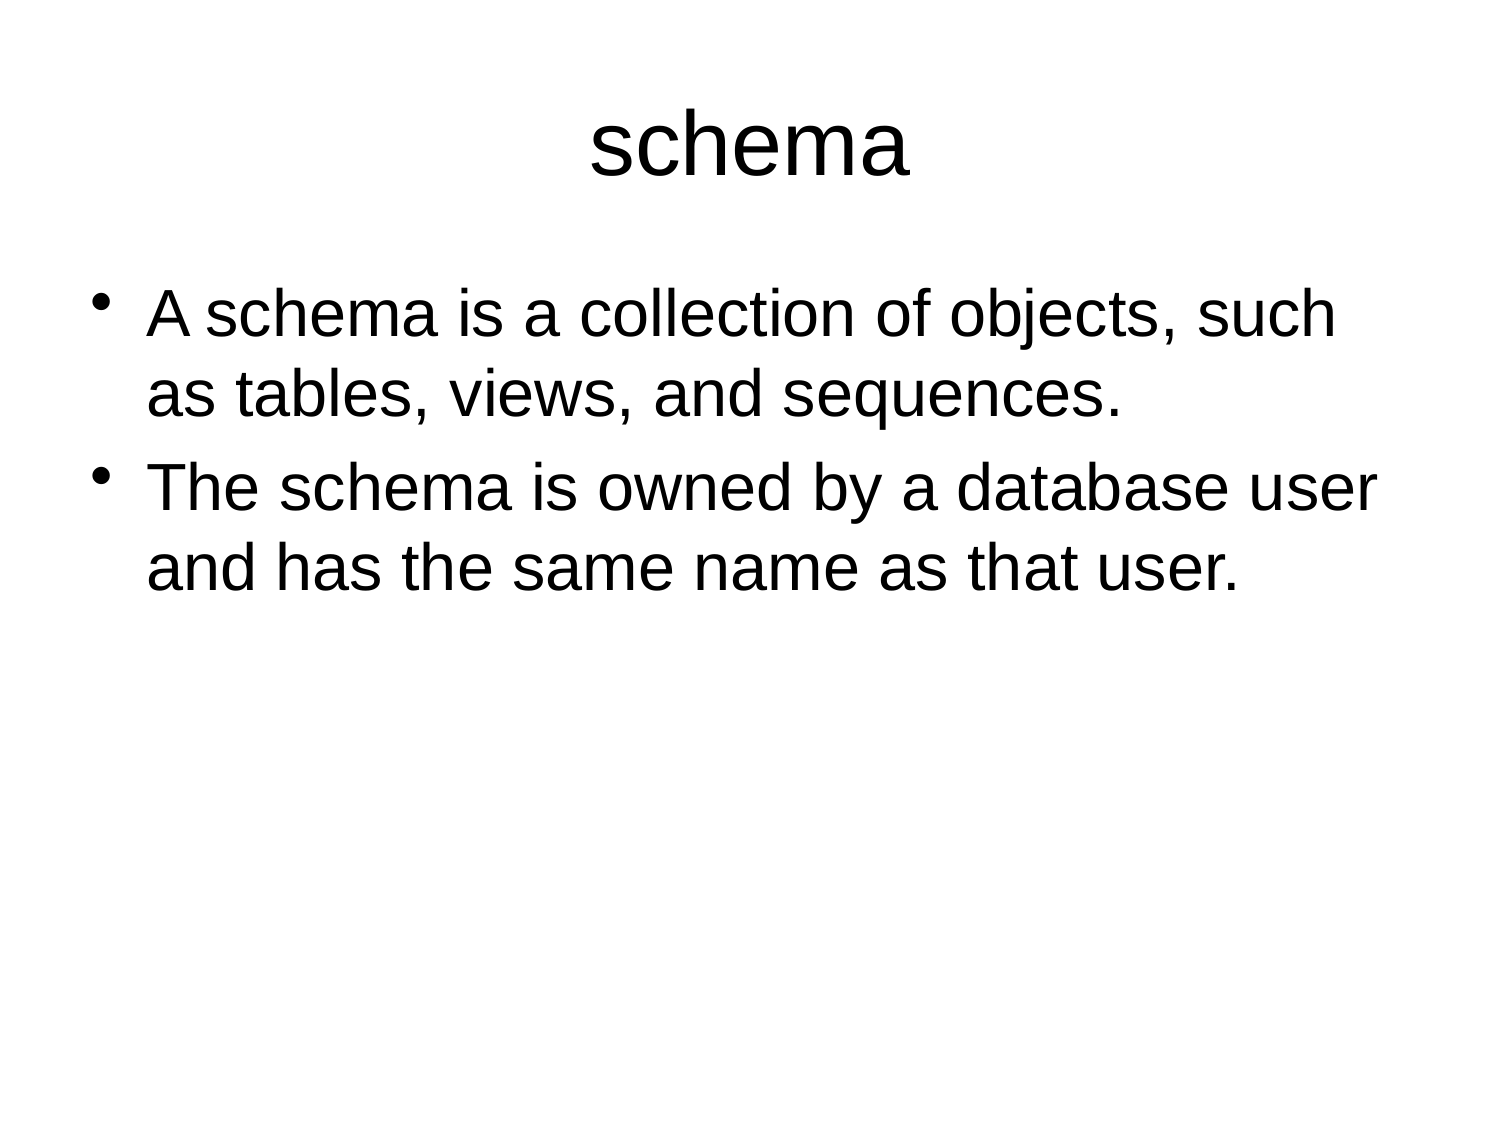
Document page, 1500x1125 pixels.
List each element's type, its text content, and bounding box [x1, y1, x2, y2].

list A schema is a collection of objects, such as tables, views, and sequences. The schema is owned by a database user and has the same name as that user. [74, 262, 1426, 1006]
title schema [74, 44, 1426, 233]
